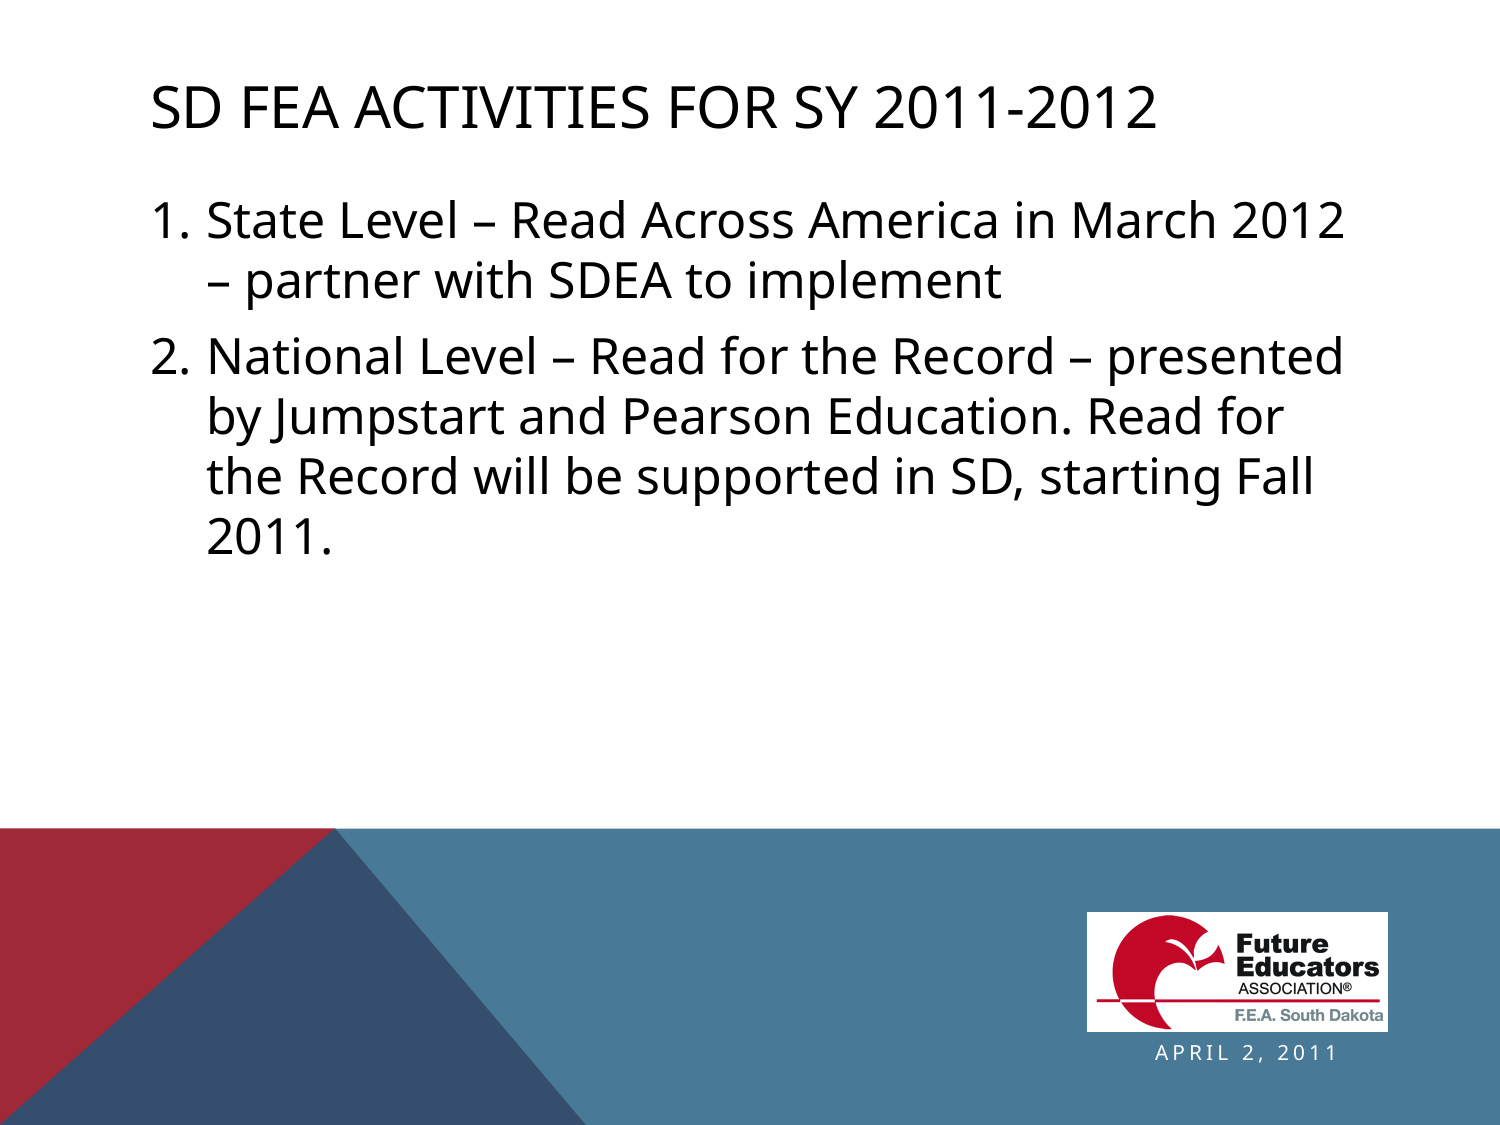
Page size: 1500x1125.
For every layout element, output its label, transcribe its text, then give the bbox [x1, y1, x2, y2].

list State Level – Read Across America in March 2012 – partner with SDEA to implement National Level – Read for the Record – presented by Jumpstart and Pearson Education. Read for the Record will be supported in SD, starting Fall 2011. [135, 180, 1369, 768]
title SD FEA Activities for sy 2011-2012 [135, 60, 1369, 150]
footer April 2, 2011 [577, 1031, 1352, 1076]
picture [1087, 912, 1388, 1032]
